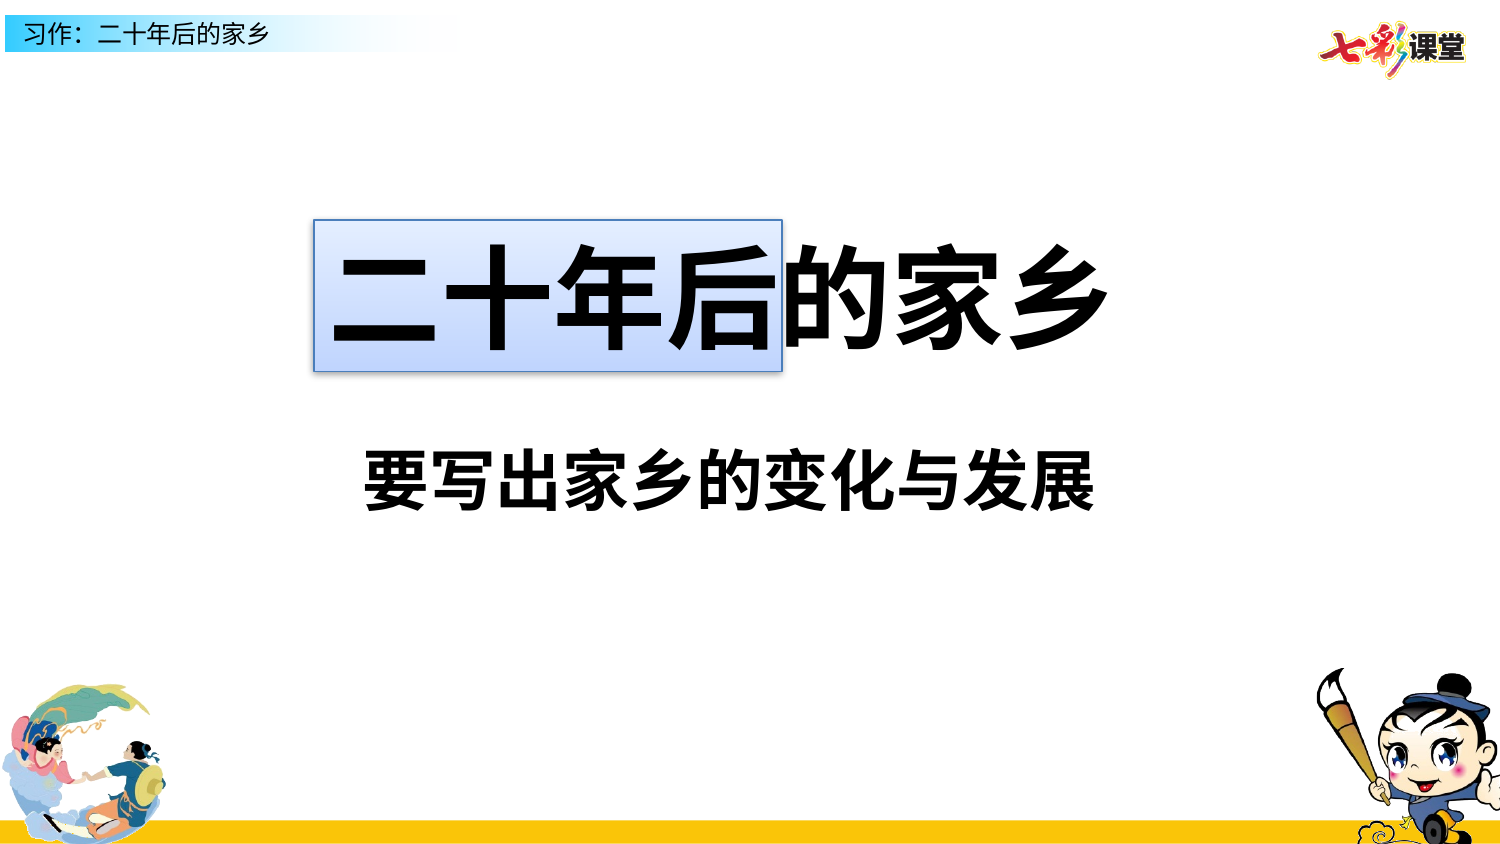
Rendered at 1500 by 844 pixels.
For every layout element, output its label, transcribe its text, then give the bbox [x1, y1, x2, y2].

text_box 二十年后的家乡 [313, 220, 1250, 371]
picture [1316, 20, 1468, 80]
text_box 要写出家乡的变化与发展 [347, 431, 1177, 527]
picture [1316, 668, 1500, 844]
picture [0, 667, 187, 844]
